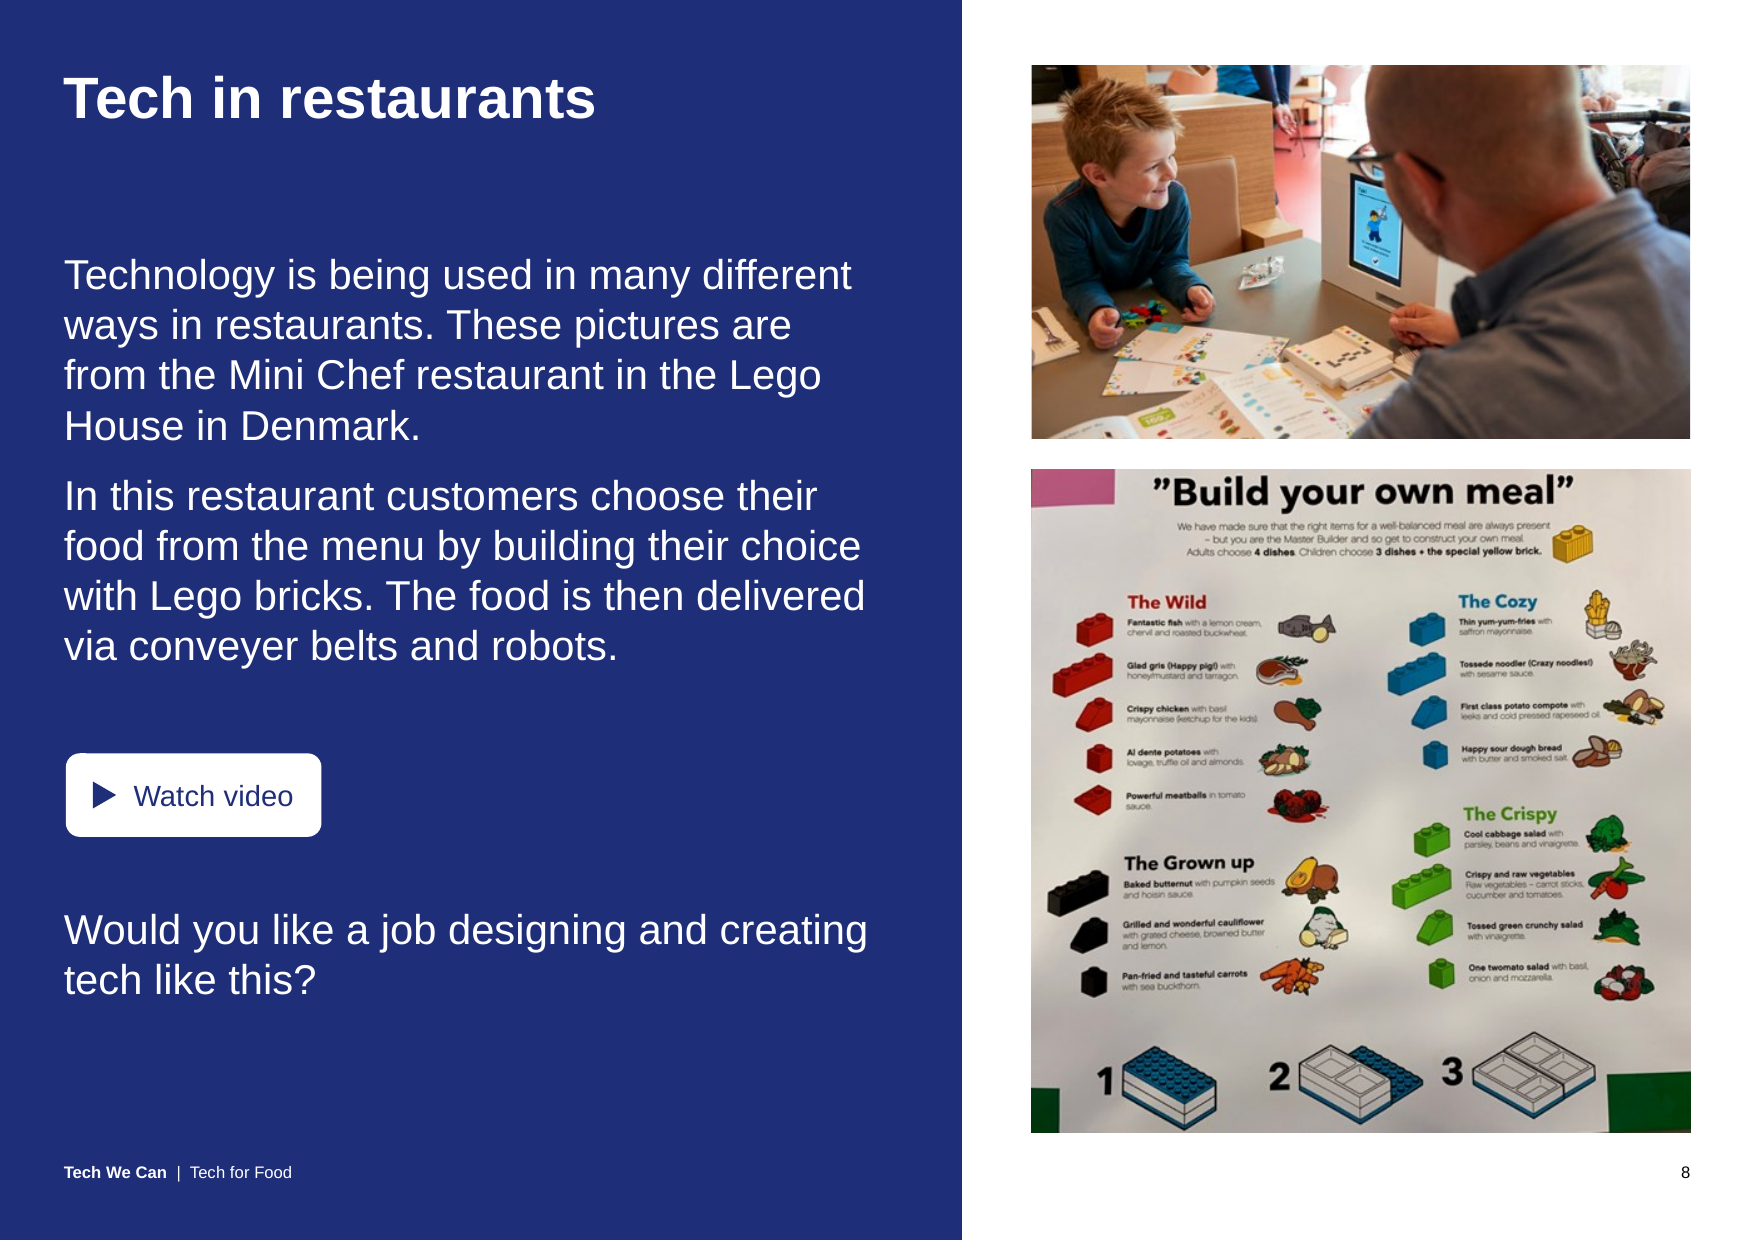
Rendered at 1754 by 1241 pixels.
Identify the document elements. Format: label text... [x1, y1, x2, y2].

picture [1030, 64, 1691, 440]
text_box Tech We Can | Tech for Food [63, 1157, 495, 1183]
title Tech in restaurants [63, 59, 1691, 208]
picture [1031, 468, 1691, 1134]
text_box [962, 0, 1754, 1241]
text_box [65, 752, 322, 838]
slide_number 8 [1629, 1157, 1691, 1183]
list Technology is being used in many different ways in restaurants. These pictures are from the Mini Chef restaurant in the Lego House in Denmark. In this restaurant customers choose their food from the menu by building their choice with Lego bricks. The food is then delivered via conveyer belts and robots. Would you like a job designing and creating tech like this? [63, 248, 877, 1134]
